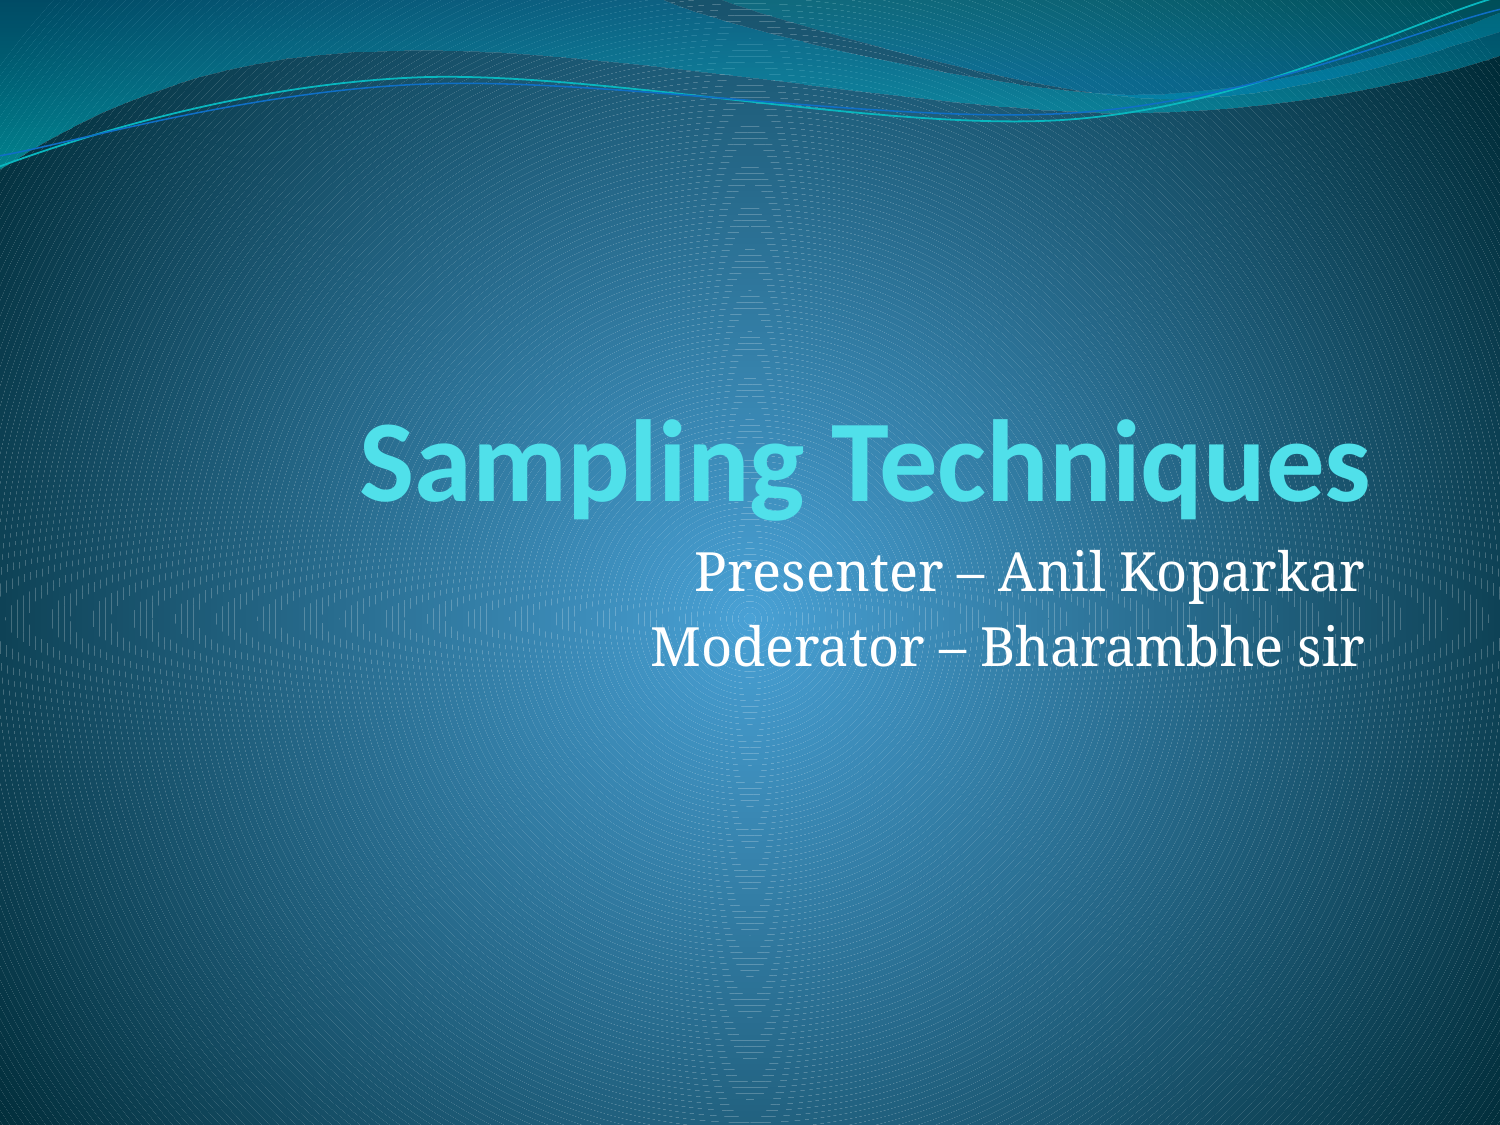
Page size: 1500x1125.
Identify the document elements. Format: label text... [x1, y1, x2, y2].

title Sampling Techniques [87, 224, 1376, 525]
subtitle Presenter – Anil Koparkar Moderator – Bharambhe sir [87, 529, 1376, 818]
